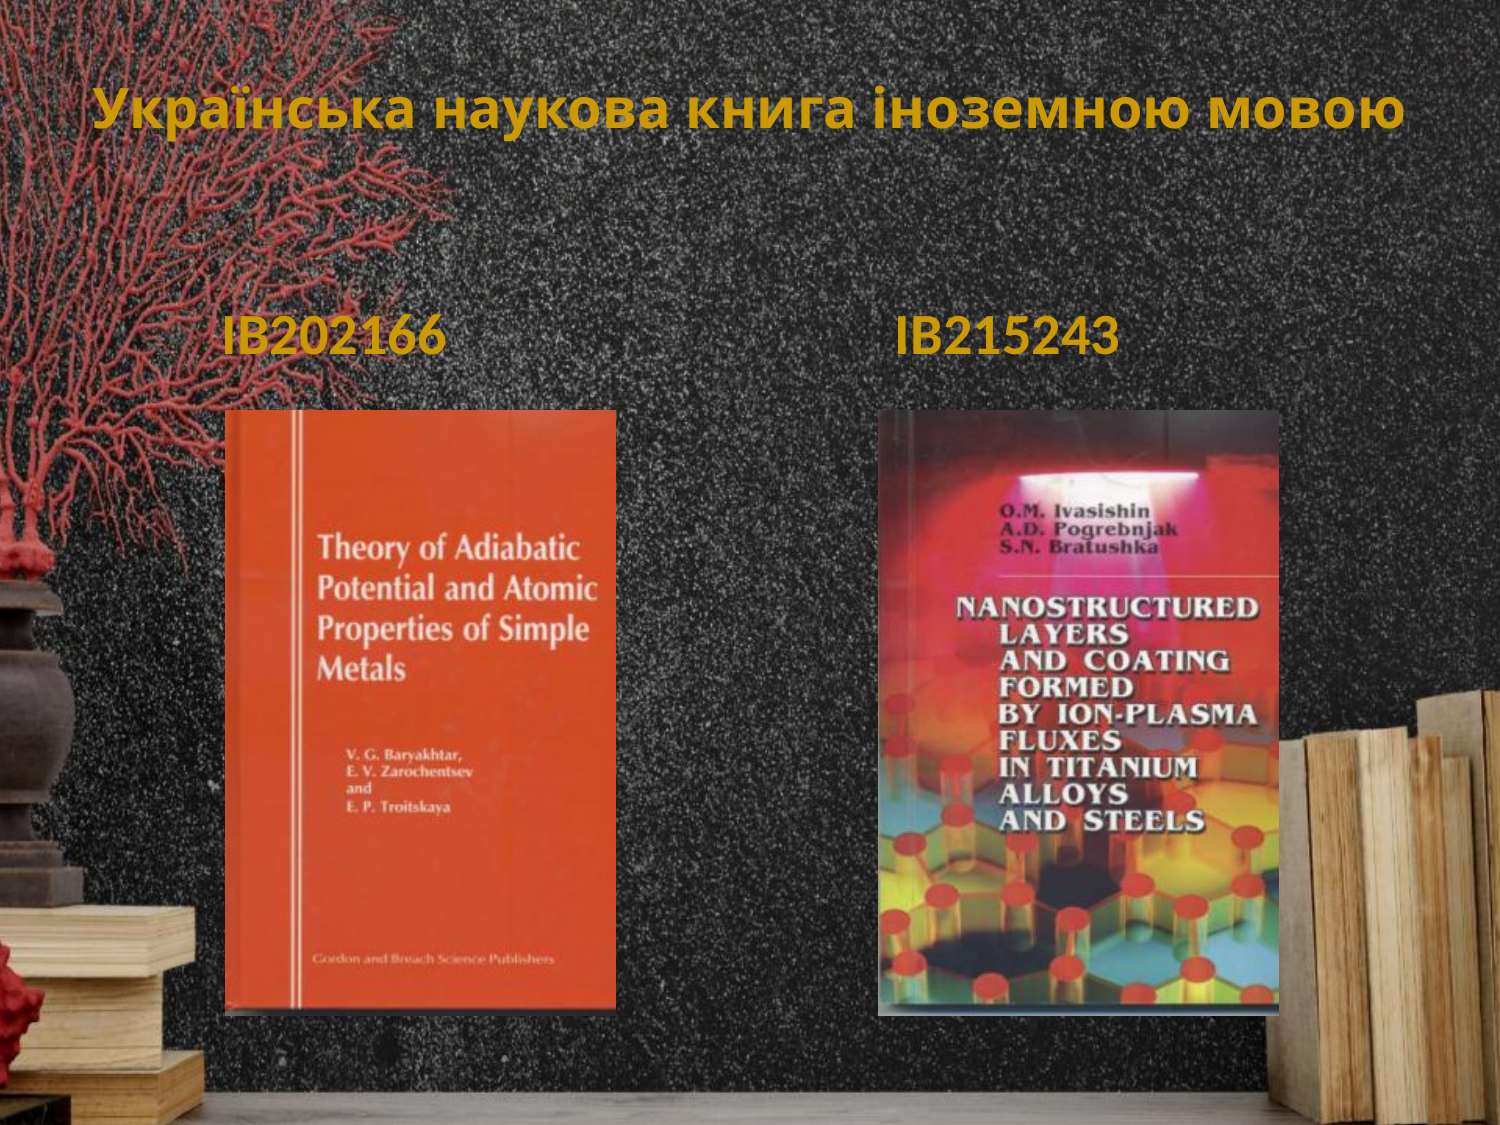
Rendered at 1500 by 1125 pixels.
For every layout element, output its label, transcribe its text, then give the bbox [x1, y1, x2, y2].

list ІВ202166 [206, 251, 738, 375]
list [225, 410, 616, 1016]
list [878, 410, 1279, 1016]
list ІВ215243 [879, 251, 1425, 375]
title Українська наукова книга іноземною мовою [75, 0, 1425, 233]
picture [0, 0, 1500, 1125]
